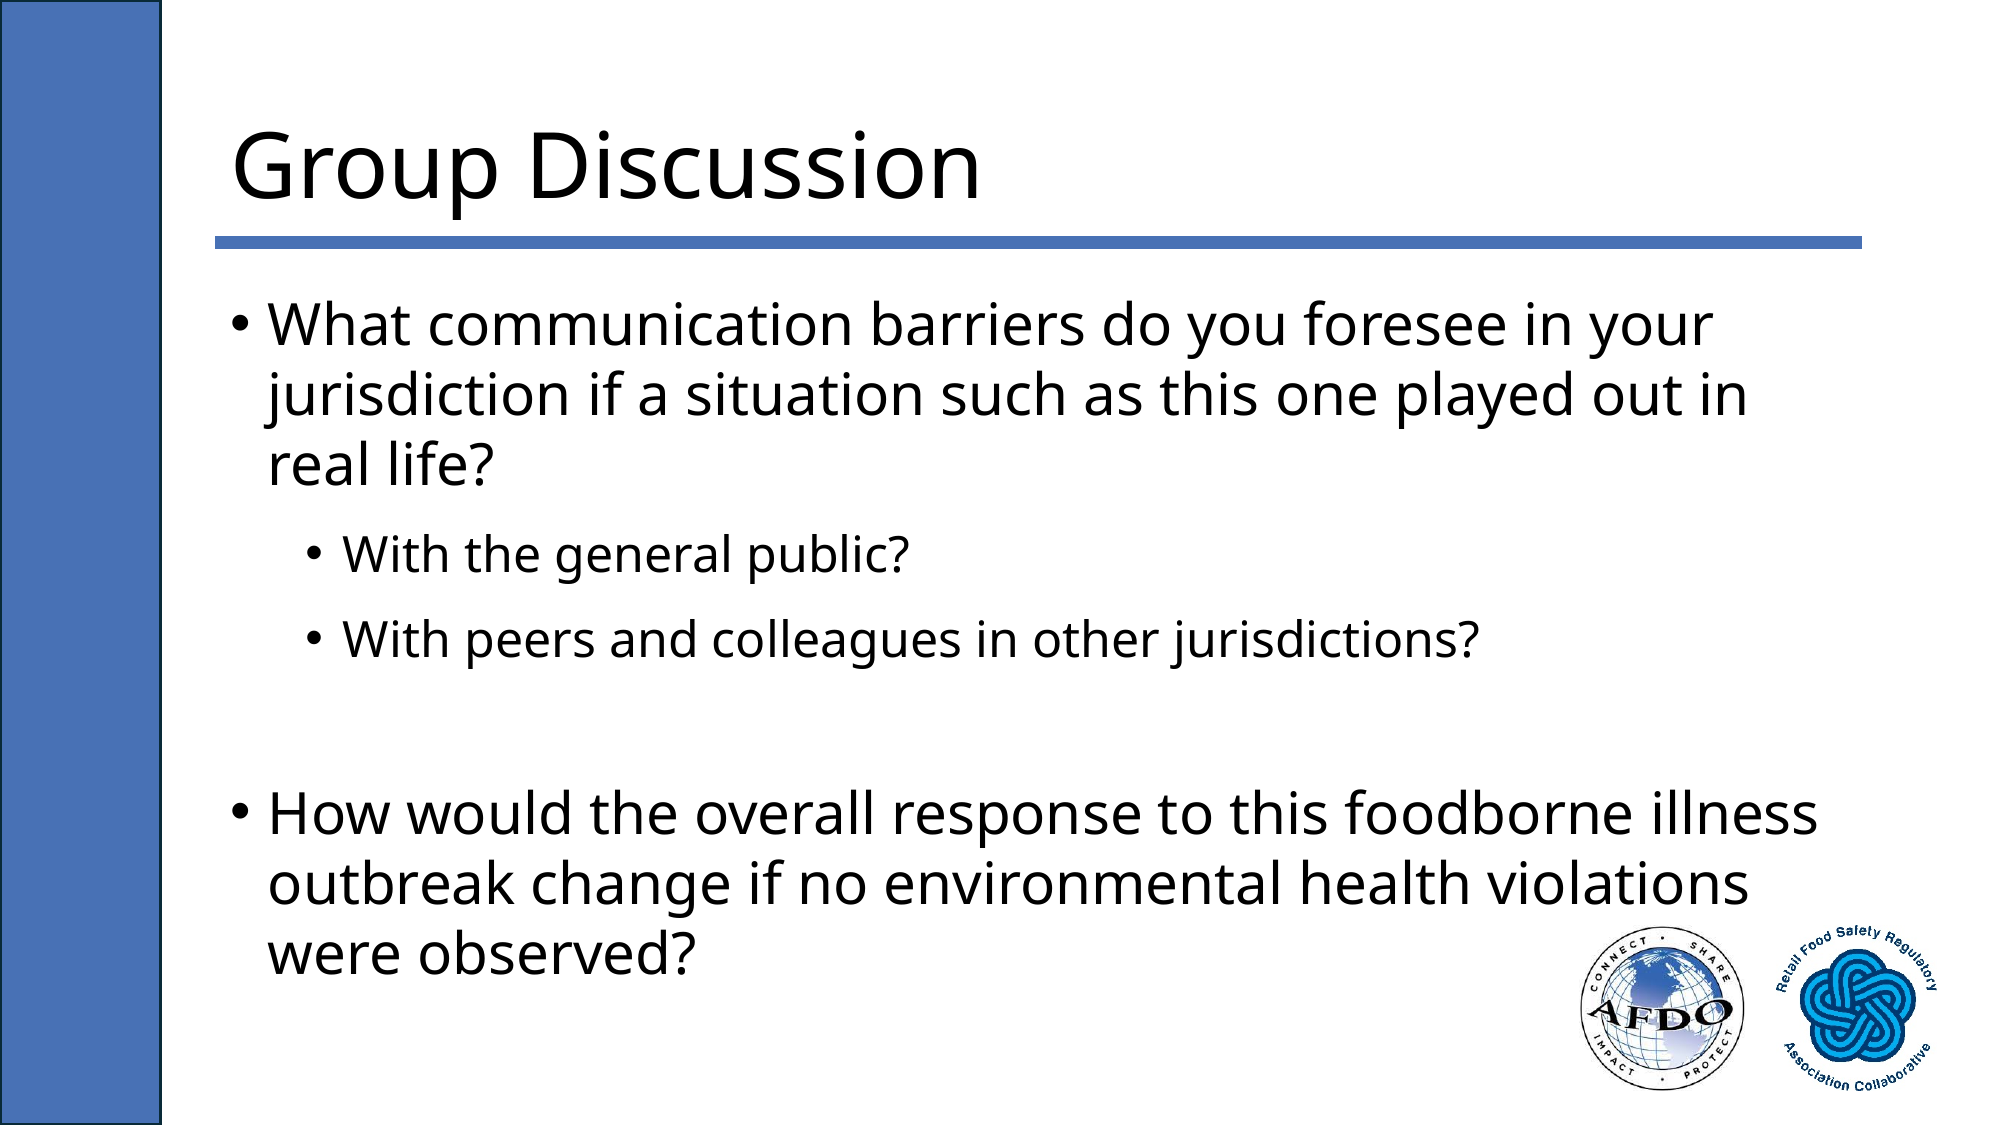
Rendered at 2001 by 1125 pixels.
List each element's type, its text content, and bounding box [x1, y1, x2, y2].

picture [1579, 1084, 1745, 1091]
title Group Discussion [215, 110, 1863, 227]
list What communication barriers do you foresee in your jurisdiction if a situation such as this one played out in real life? With the general public? With peers and colleagues in other jurisdictions? How would the overall response to this foodborne illness outbreak change if no environmental health violations were observed? [215, 279, 1863, 1084]
picture [1776, 925, 1937, 1091]
